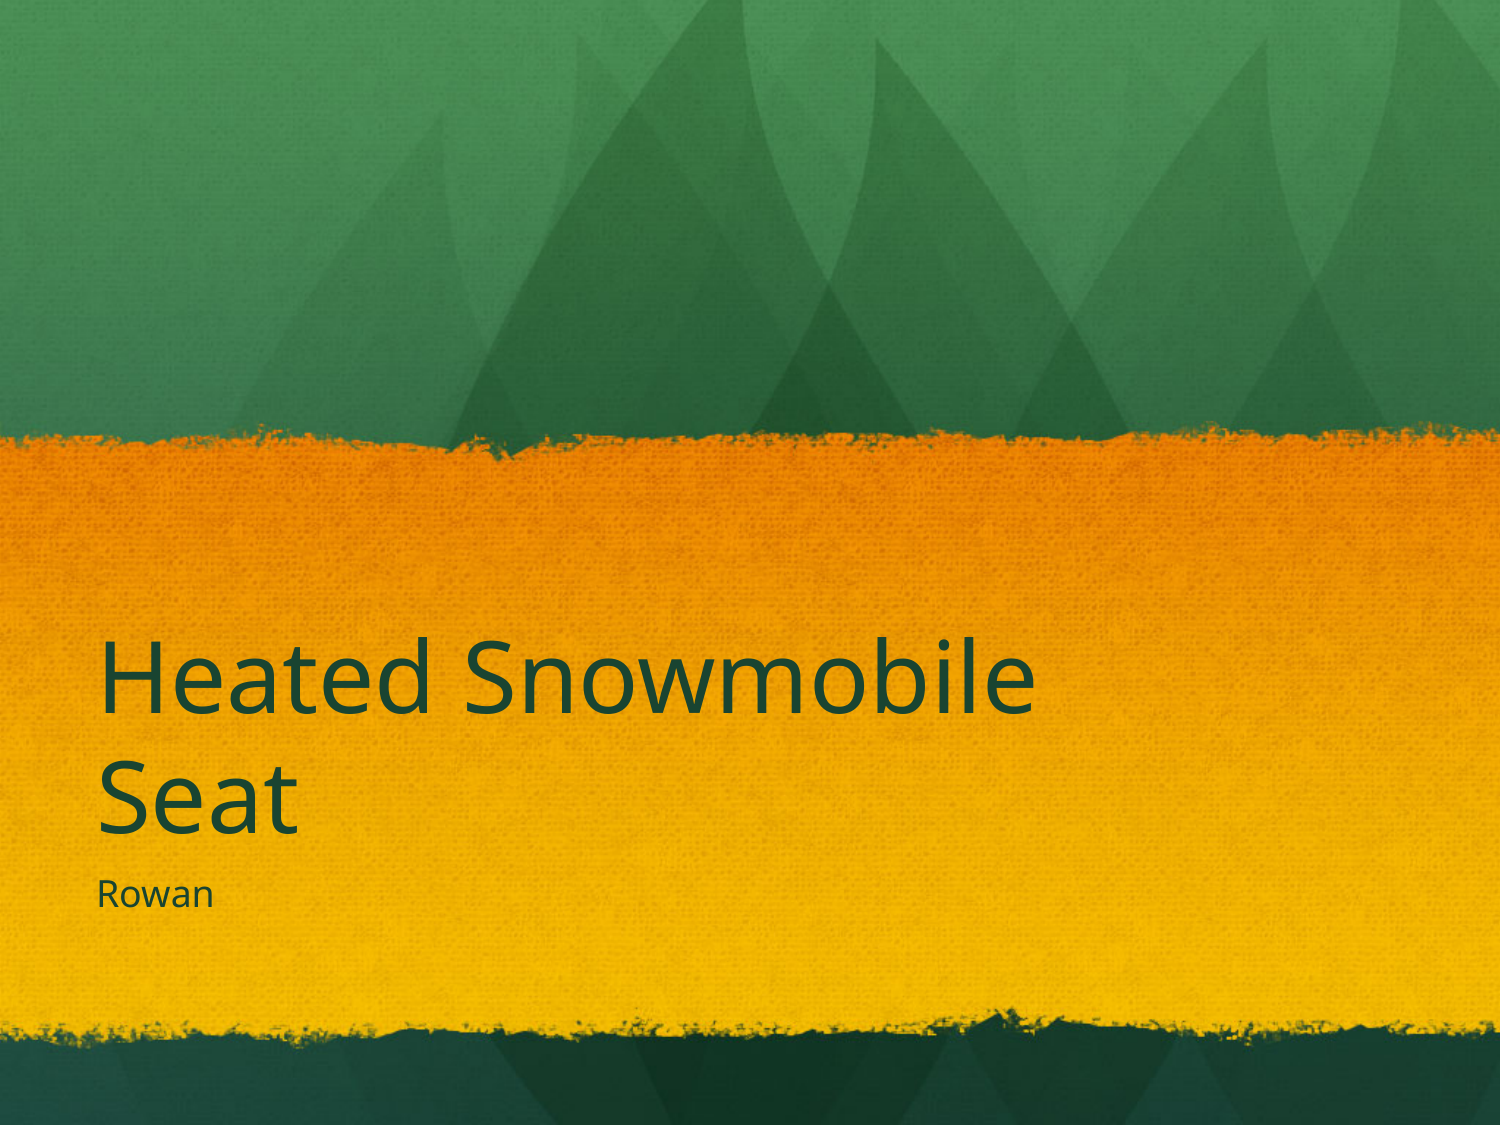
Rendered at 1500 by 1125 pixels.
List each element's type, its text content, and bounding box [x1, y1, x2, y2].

picture [0, 0, 1500, 1125]
title Heated Snowmobile Seat [81, 619, 1262, 861]
subtitle Rowan [81, 862, 1262, 1025]
